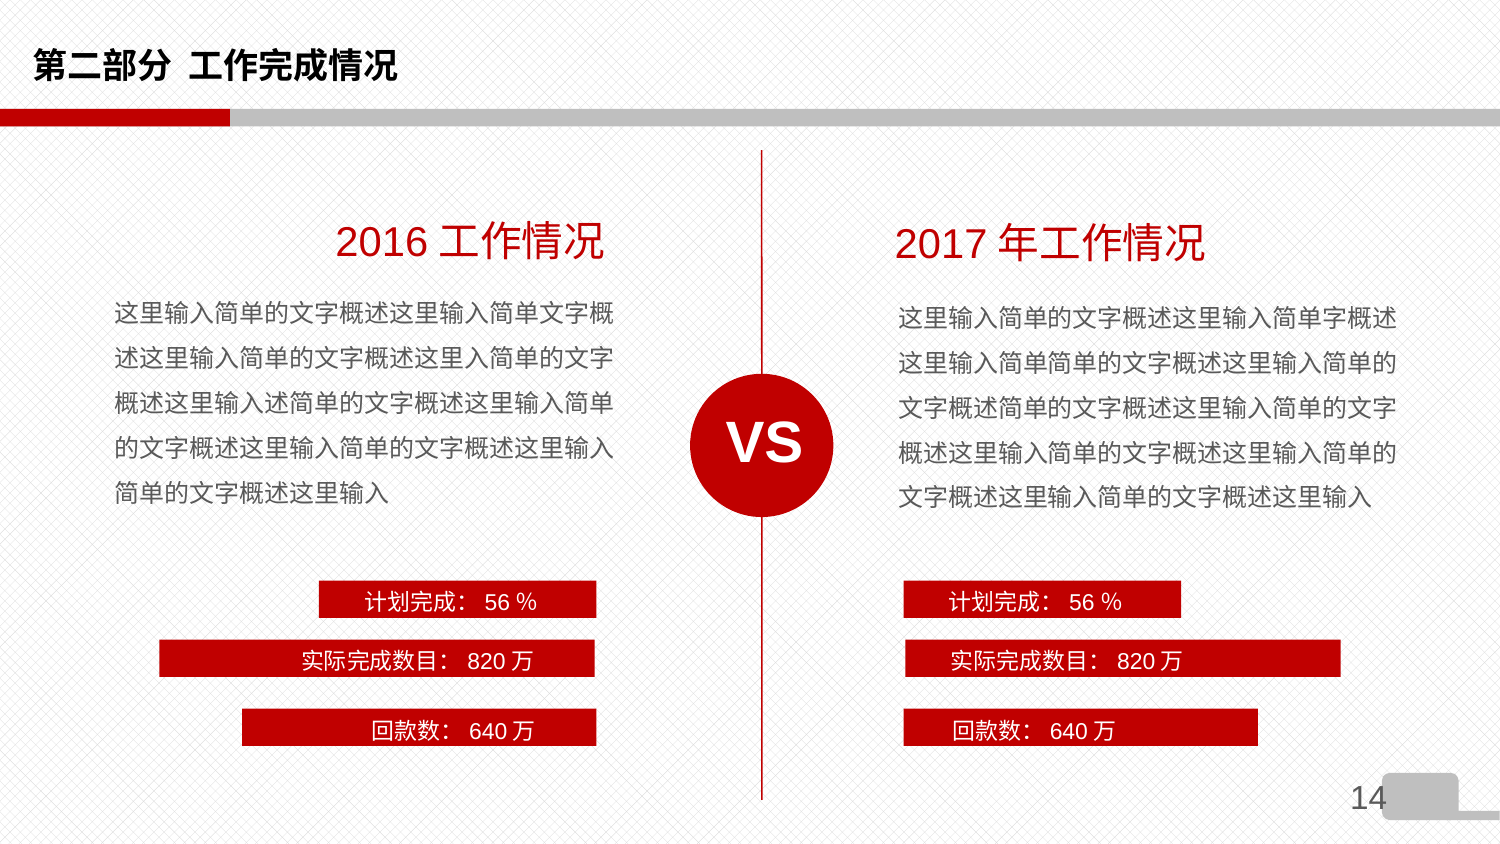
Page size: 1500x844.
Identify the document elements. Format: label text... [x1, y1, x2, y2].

text_box [1138, 580, 1182, 618]
text_box [159, 639, 286, 677]
text_box 回款数：640万 [356, 709, 551, 752]
text_box 实际完成数目：820万 [935, 639, 1199, 682]
text_box [554, 580, 597, 618]
text_box [549, 639, 595, 677]
text_box [1199, 639, 1341, 677]
text_box [903, 580, 933, 618]
text_box [318, 580, 349, 618]
text_box 2017年工作情况 [879, 209, 1282, 274]
text_box 这里输入简单的文字概述这里输入简单字概述这里输入简单简单的文字概述这里输入简单的文字概述简单的文字概述这里输入简单的文字概述这里输入简单的文字概述这里输入简单的文字概述这里输入简单的文字概述这里输入 [883, 280, 1424, 520]
text_box 2016工作情况 [218, 207, 620, 273]
text_box VS [710, 396, 818, 482]
text_box 回款数：640万 [937, 709, 1132, 752]
text_box [905, 639, 935, 677]
text_box 计划完成：56％ [933, 580, 1138, 623]
text_box [692, 398, 832, 515]
text_box 计划完成：56％ [349, 580, 554, 623]
text_box [903, 708, 1258, 746]
text_box [242, 708, 597, 746]
text_box 实际完成数目：820万 [286, 639, 549, 682]
text_box 这里输入简单的文字概述这里输入简单文字概 述这里输入简单的文字概述这里入简单的文字 概述这里输入述简单的文字概述这里输入简单 的文字概述这里输入简单的文字概述这里输入 简单的文字概述这里输入 [100, 275, 632, 515]
title 第二部分 工作完成情况 [17, 35, 1368, 93]
text_box [712, 375, 811, 396]
